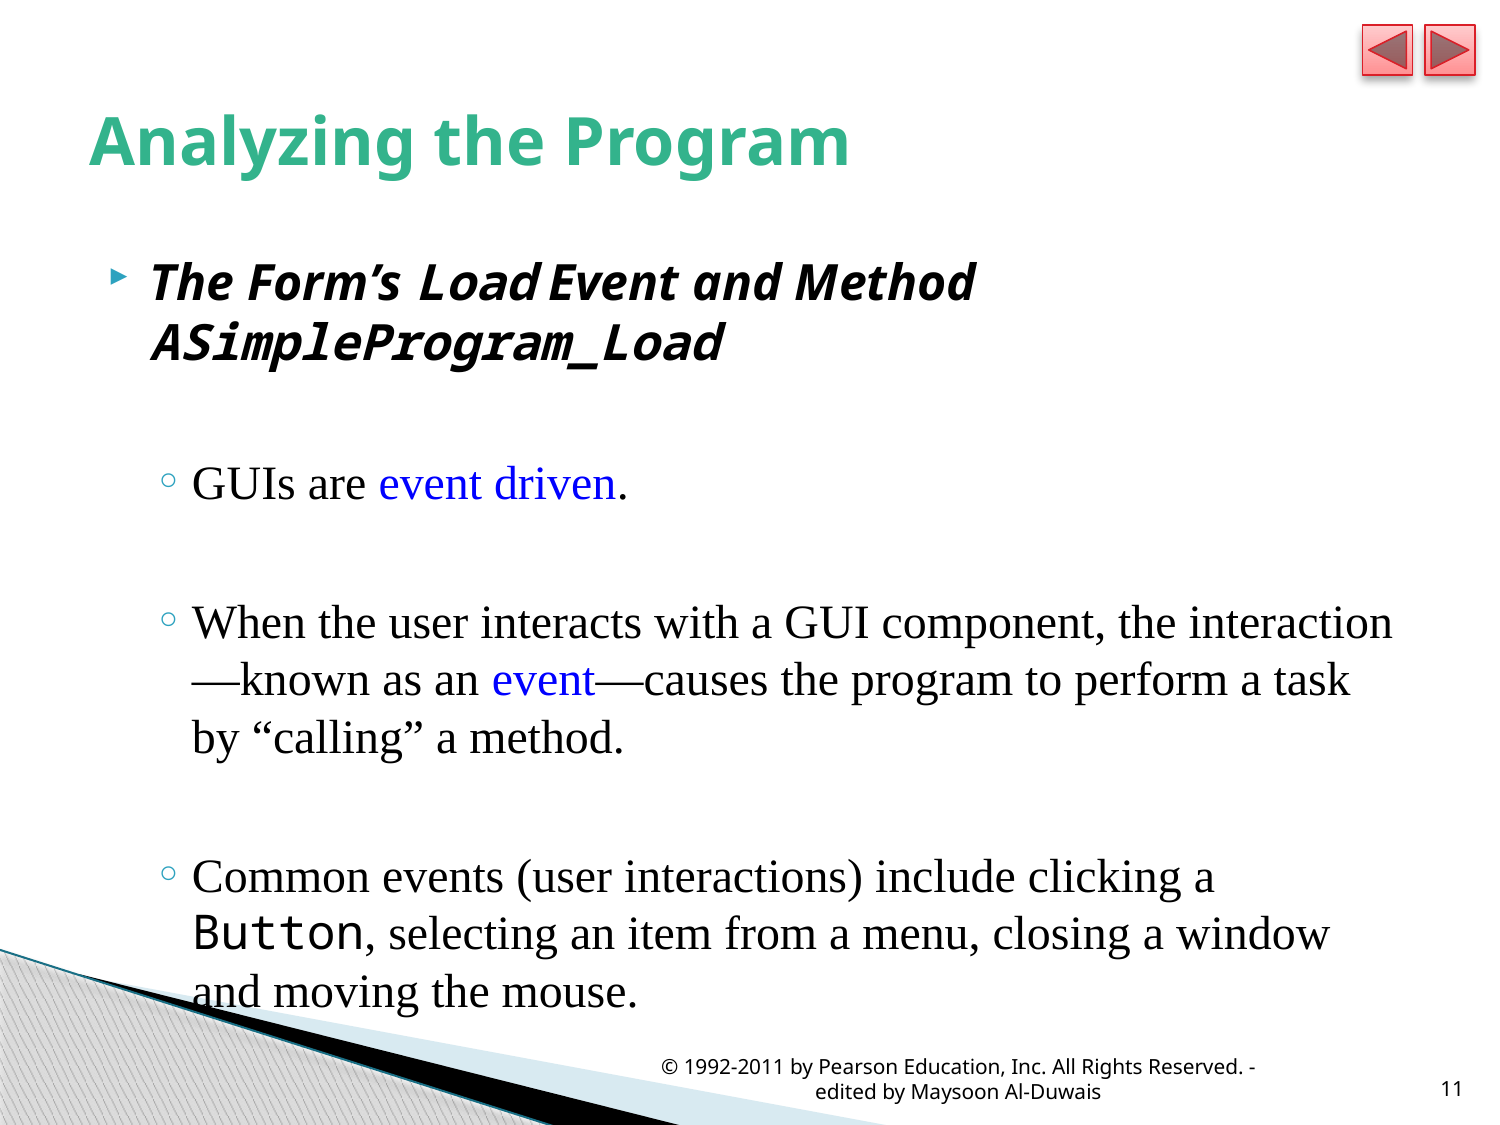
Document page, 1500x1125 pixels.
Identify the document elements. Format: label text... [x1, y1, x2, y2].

title Analyzing the Program [75, 45, 1425, 233]
slide_number 11 [1418, 1051, 1479, 1112]
footer © 1992-2011 by Pearson Education, Inc. All Rights Reserved. - edited by Maysoon Al-Duwais [612, 1051, 1305, 1112]
list The Form’s Load Event and Method ASimpleProgram_Load GUIs are event driven. When the user interacts with a GUI component, the interaction—known as an event—causes the program to perform a task by “calling” a method. Common events (user interactions) include clicking a Button, selecting an item from a menu, closing a window and moving the mouse. [74, 242, 1426, 1013]
